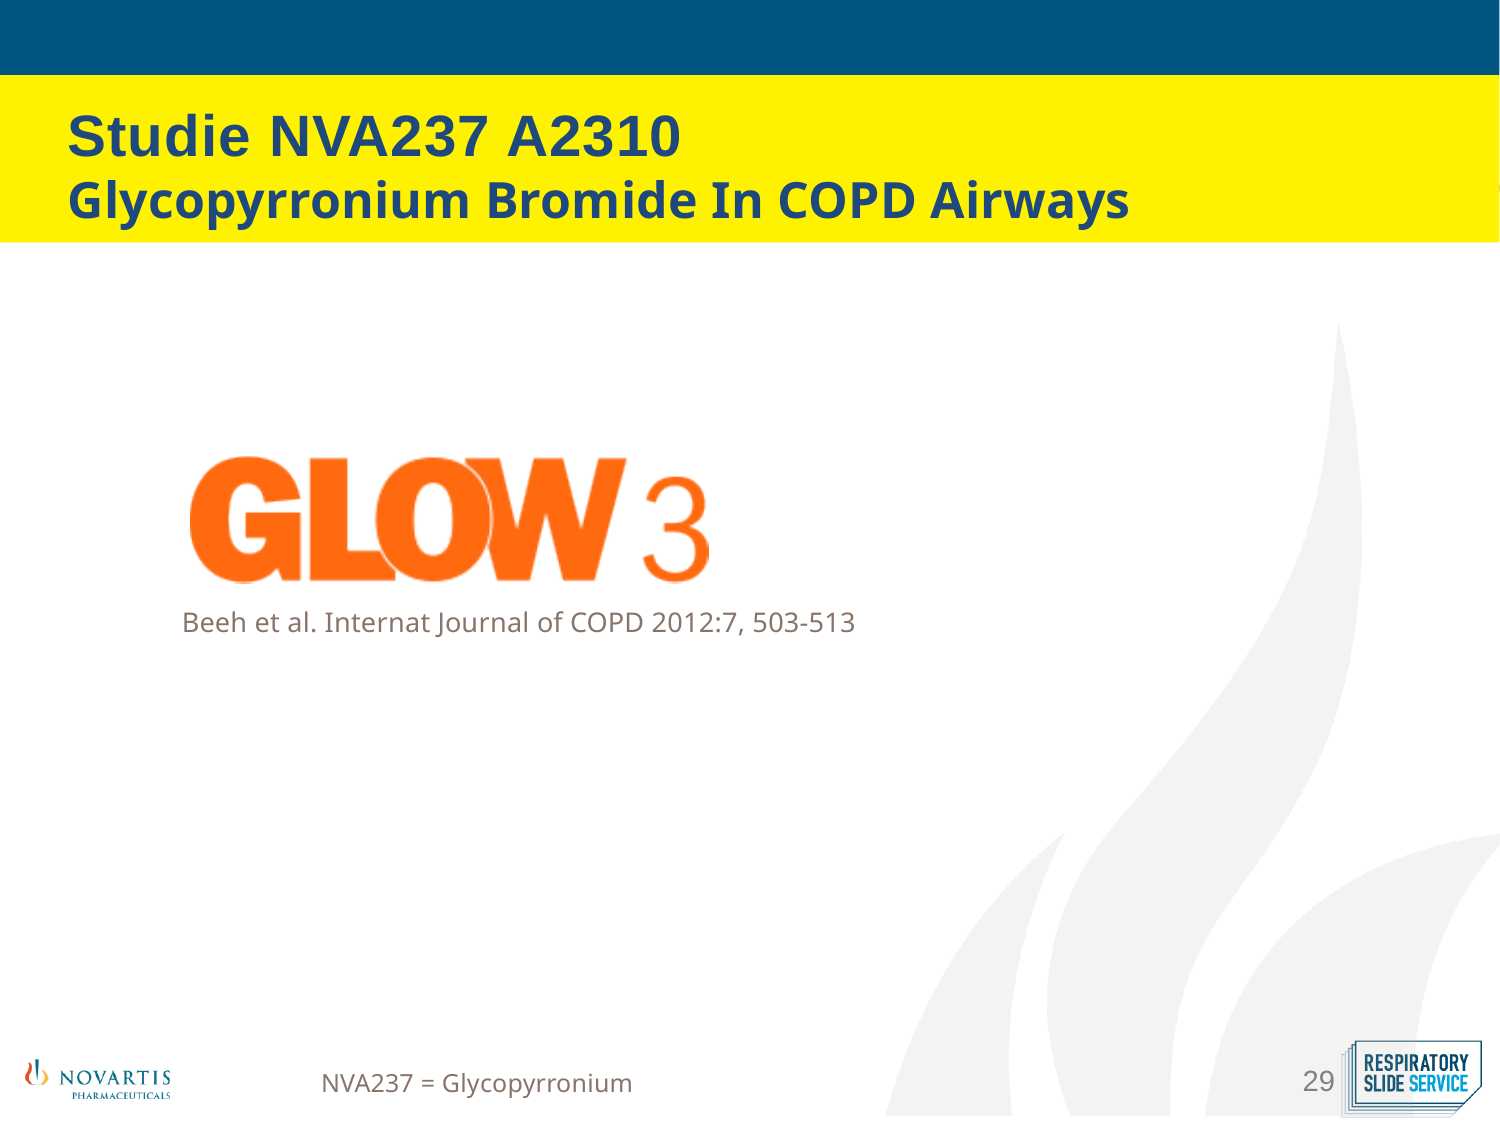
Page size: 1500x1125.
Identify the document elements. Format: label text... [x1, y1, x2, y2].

text_box Studie NVA237 A2310 Glycopyrronium Bromide In COPD Airways [53, 91, 1328, 386]
text_box NVA237 = Glycopyrronium [306, 1060, 649, 1106]
picture [189, 455, 709, 584]
picture [1328, 1027, 1497, 1125]
picture [25, 1059, 170, 1099]
text_box Beeh et al. Internat Journal of COPD 2012:7, 503-513 [0, 597, 872, 645]
